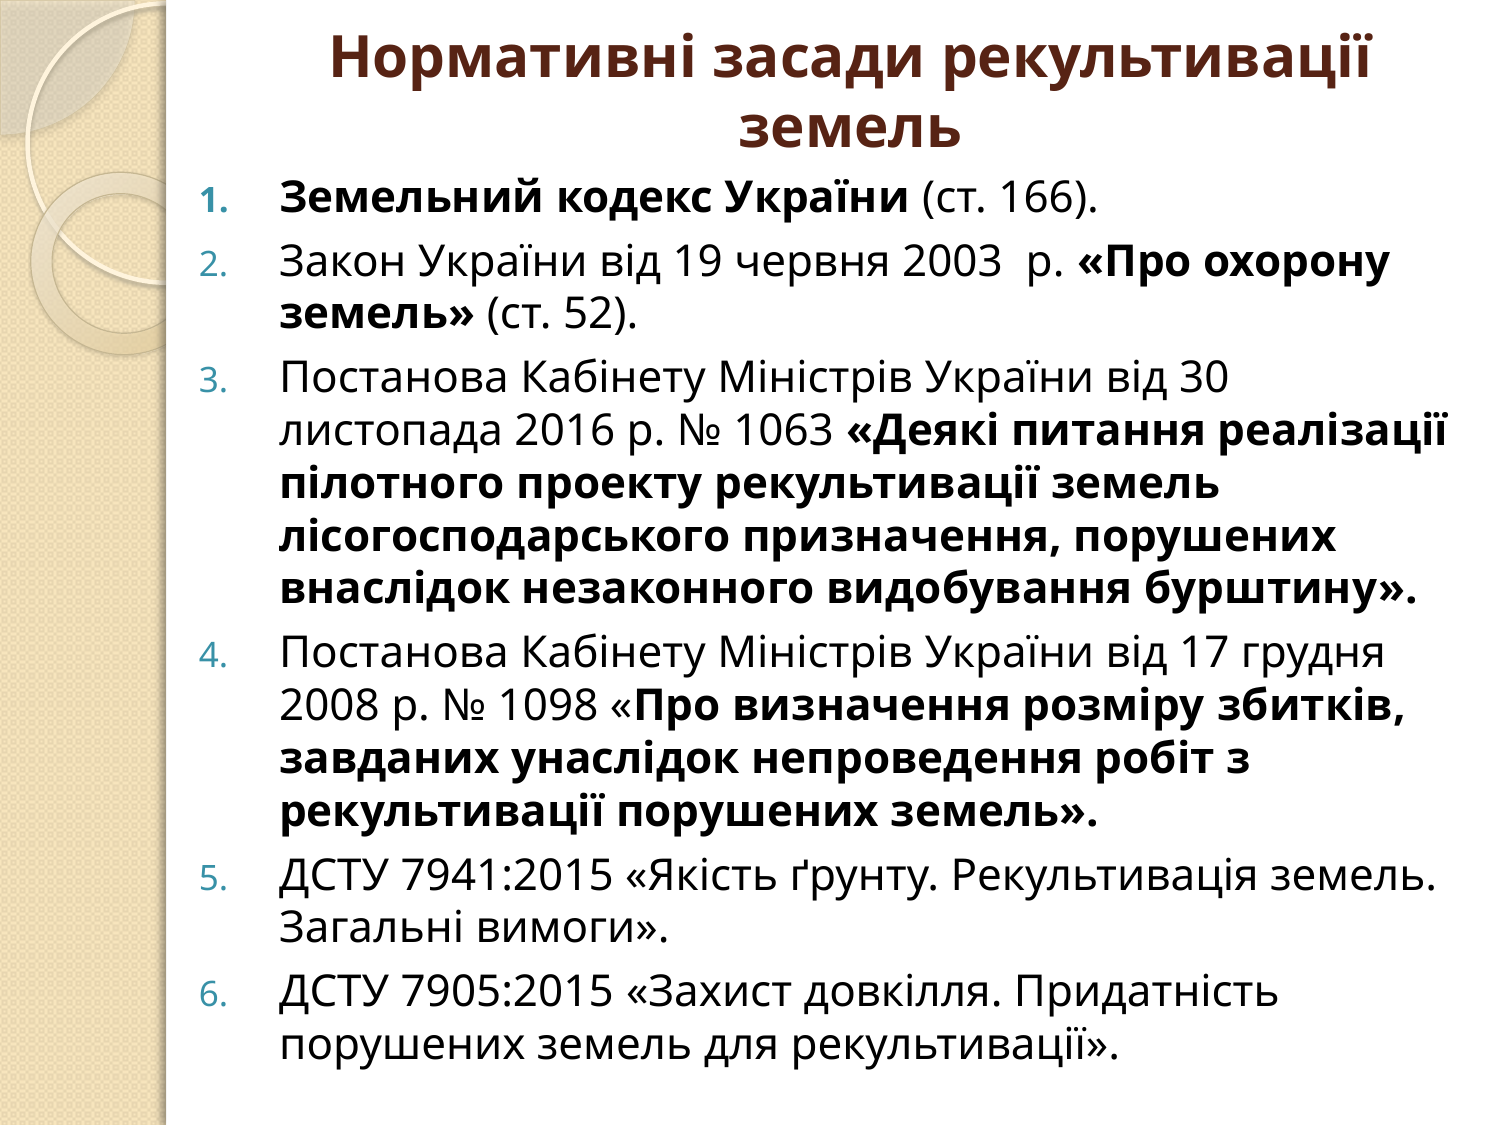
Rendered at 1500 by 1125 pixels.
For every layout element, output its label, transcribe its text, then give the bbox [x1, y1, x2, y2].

title Нормативні засади рекультивації земель [235, 0, 1466, 160]
list Земельний кодекс України (ст. 166). Закон України від 19 червня 2003 р. «Про охорону земель» (ст. 52). Постанова Кабінету Міністрів України від 30 листопада 2016 р. № 1063 «Деякі питання реалізації пілотного проекту рекультивації земель лісогосподарського призначення, порушених внаслідок незаконного видобування бурштину». Постанова Кабінету Міністрів України від 17 грудня 2008 р. № 1098 «Про визначення розміру збитків, завданих унаслідок непроведення робіт з рекультивації порушених земель». ДСТУ 7941:2015 «Якість ґрунту. Рекультивація земель. Загальні вимоги». ДСТУ 7905:2015 «Захист довкілля. Придатність порушених земель для рекультивації». [170, 160, 1466, 1095]
